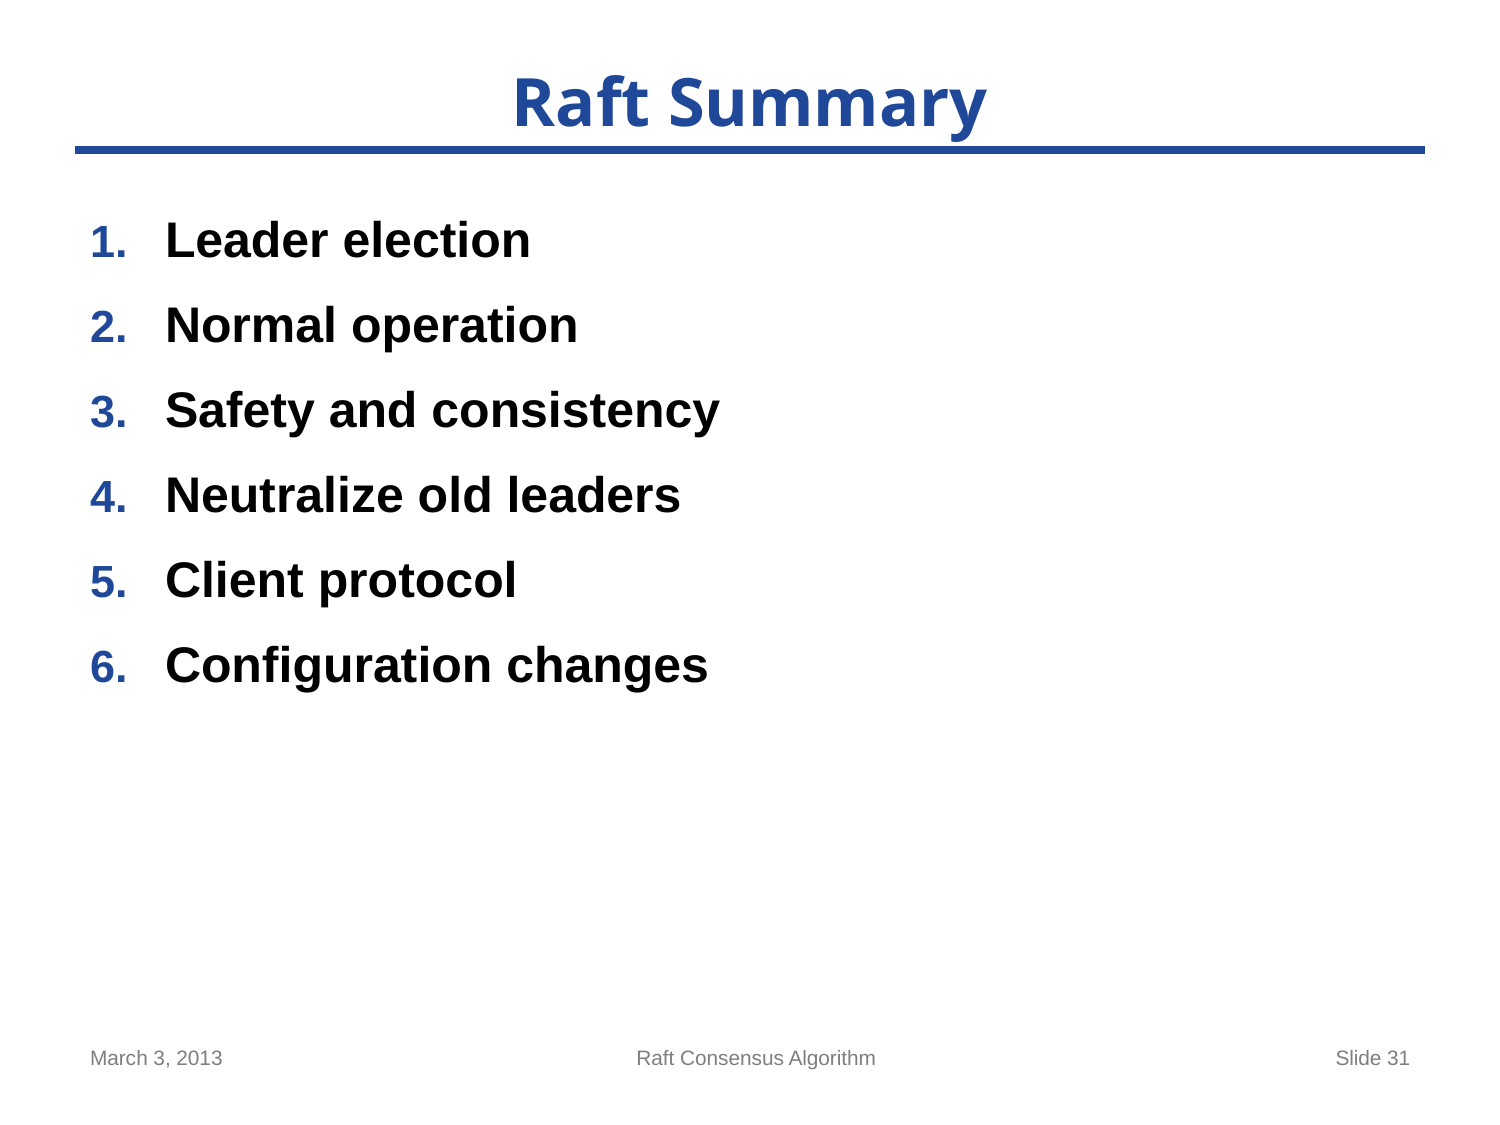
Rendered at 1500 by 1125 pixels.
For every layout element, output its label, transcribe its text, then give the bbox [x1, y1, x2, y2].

slide_number Slide 31 [1074, 1037, 1425, 1103]
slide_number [75, 1037, 425, 1103]
list Leader election Normal operation Safety and consistency Neutralize old leaders Client protocol Configuration changes [75, 200, 1425, 1005]
title Raft Summary [75, 50, 1425, 150]
footer Raft Consensus Algorithm [474, 1037, 1038, 1103]
